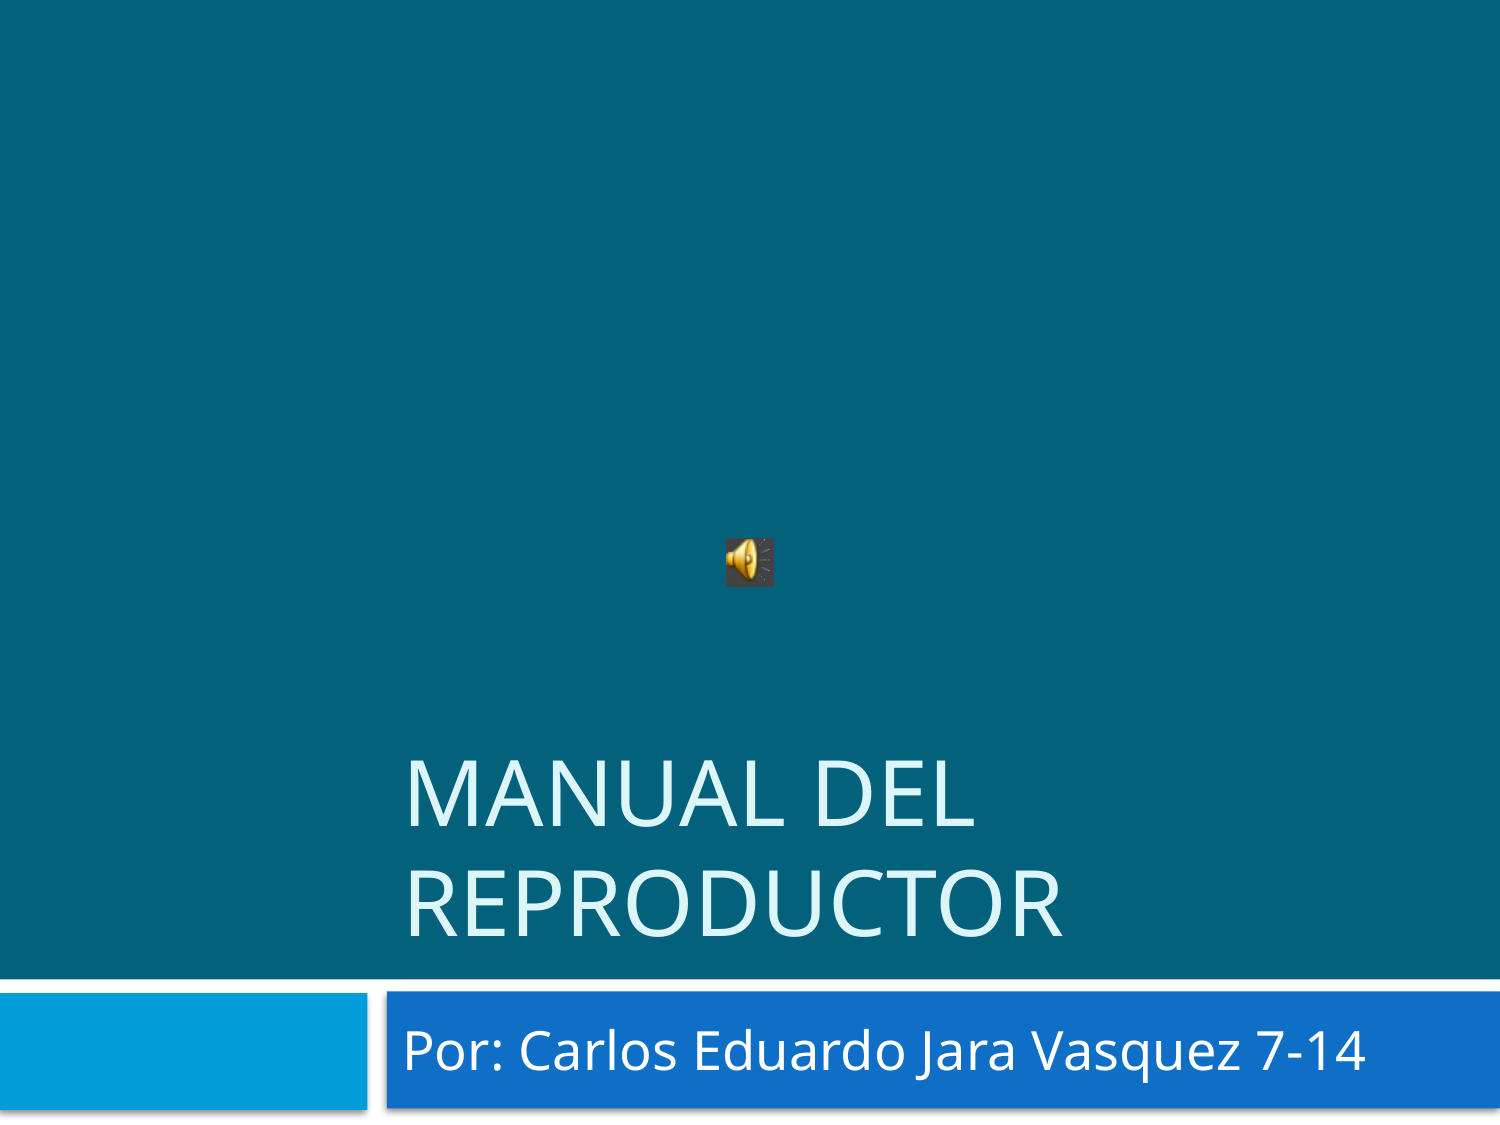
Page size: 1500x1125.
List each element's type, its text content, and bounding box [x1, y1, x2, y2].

picture [727, 539, 773, 586]
title Manual del reproductor [387, 662, 1450, 963]
subtitle Por: Carlos Eduardo Jara Vasquez 7-14 [387, 992, 1488, 1105]
